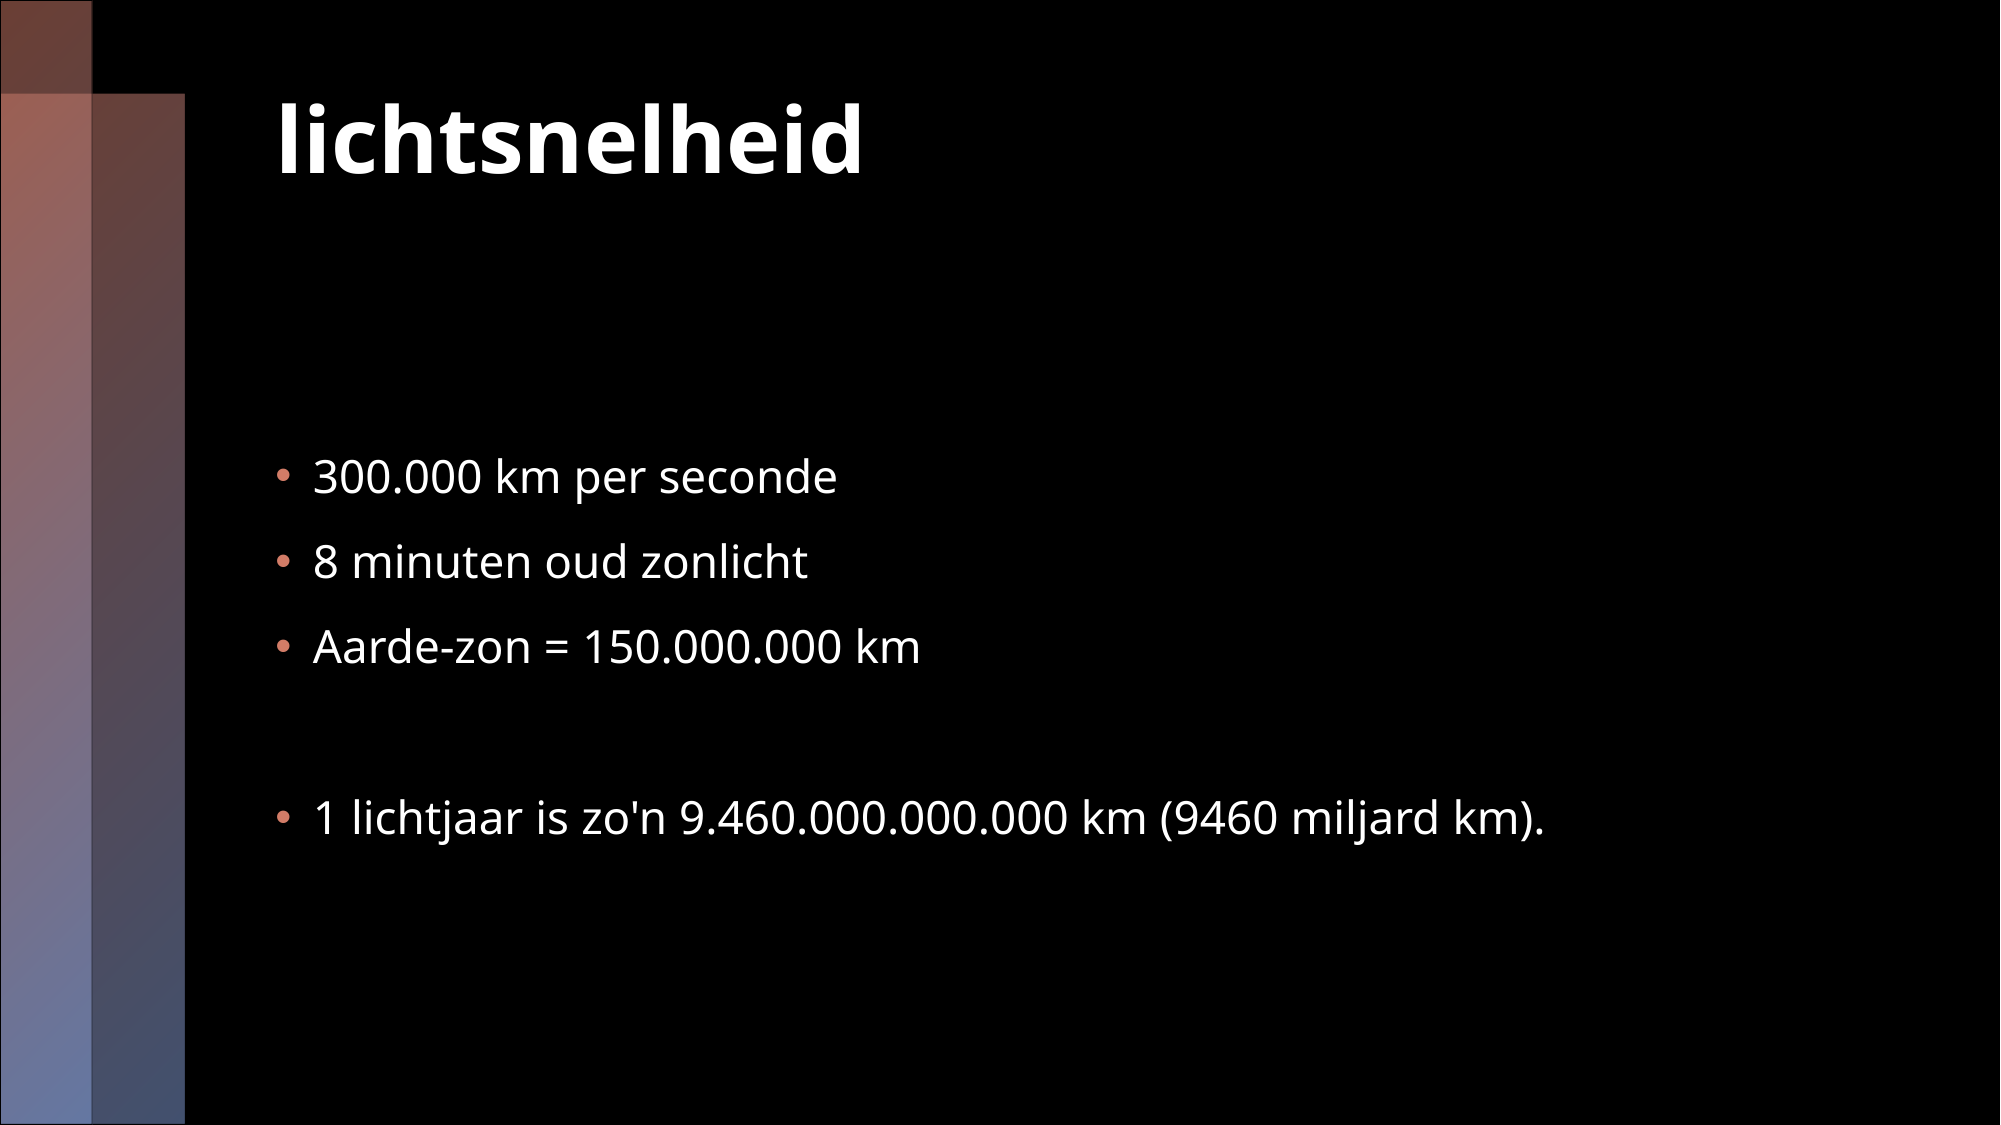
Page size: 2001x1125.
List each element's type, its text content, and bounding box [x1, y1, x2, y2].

title lichtsnelheid [260, 74, 1817, 329]
list 300.000 km per seconde 8 minuten oud zonlicht Aarde-zon = 150.000.000 km 1 lichtjaar is zo'n 9.460.000.000.000 km (9460 miljard km). [260, 354, 1817, 999]
